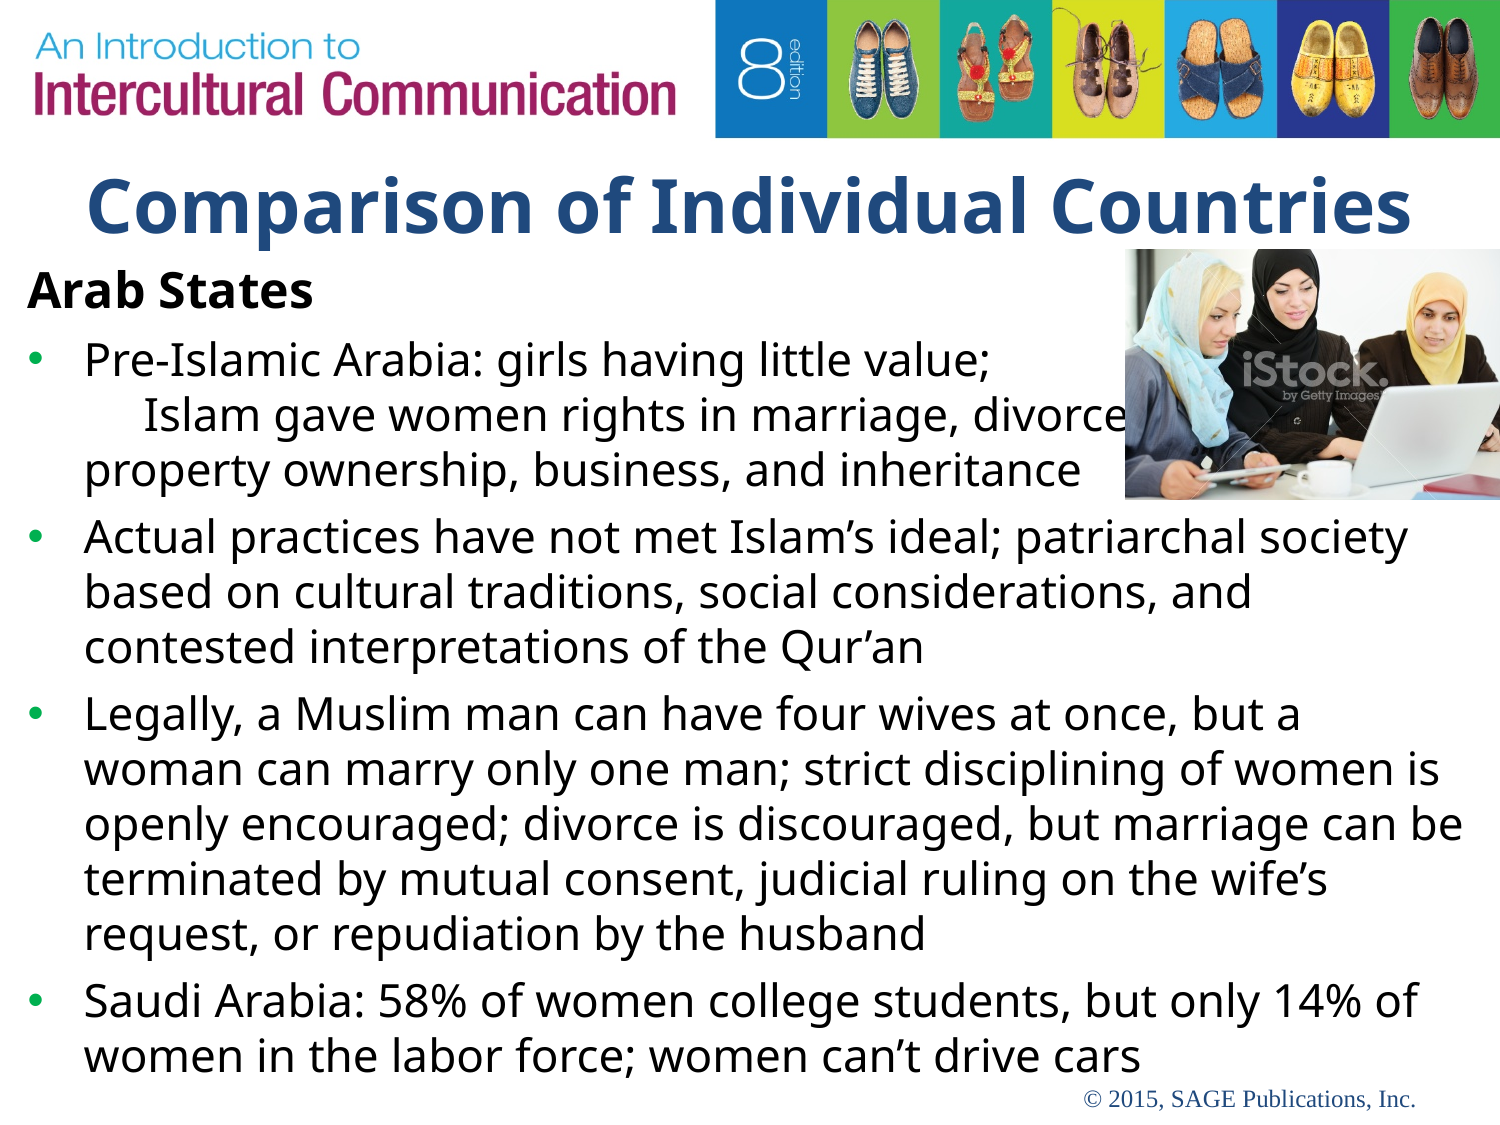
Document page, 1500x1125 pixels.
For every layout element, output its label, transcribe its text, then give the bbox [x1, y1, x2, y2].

picture [0, 271, 1012, 1125]
picture [0, 0, 1500, 137]
text_box © 2015, SAGE Publications, Inc. [1012, 1067, 1488, 1125]
title Comparison of Individual Countries [0, 137, 1500, 271]
list Arab States Pre-Islamic Arabia: girls having little value; Islam gave women rights in marriage, divorce, property ownership, business, and inheritance Actual practices have not met Islam’s ideal; patriarchal society based on cultural traditions, social considerations, and contested interpretations of the Qur’an Legally, a Muslim man can have four wives at once, but a woman can marry only one man; strict disciplining of women is openly encouraged; divorce is discouraged, but marriage can be terminated by mutual consent, judicial ruling on the wife’s request, or repudiation by the husband Saudi Arabia: 58% of women college students, but only 14% of women in the labor force; women can’t drive cars [12, 262, 1488, 1113]
picture [1124, 249, 1500, 1125]
